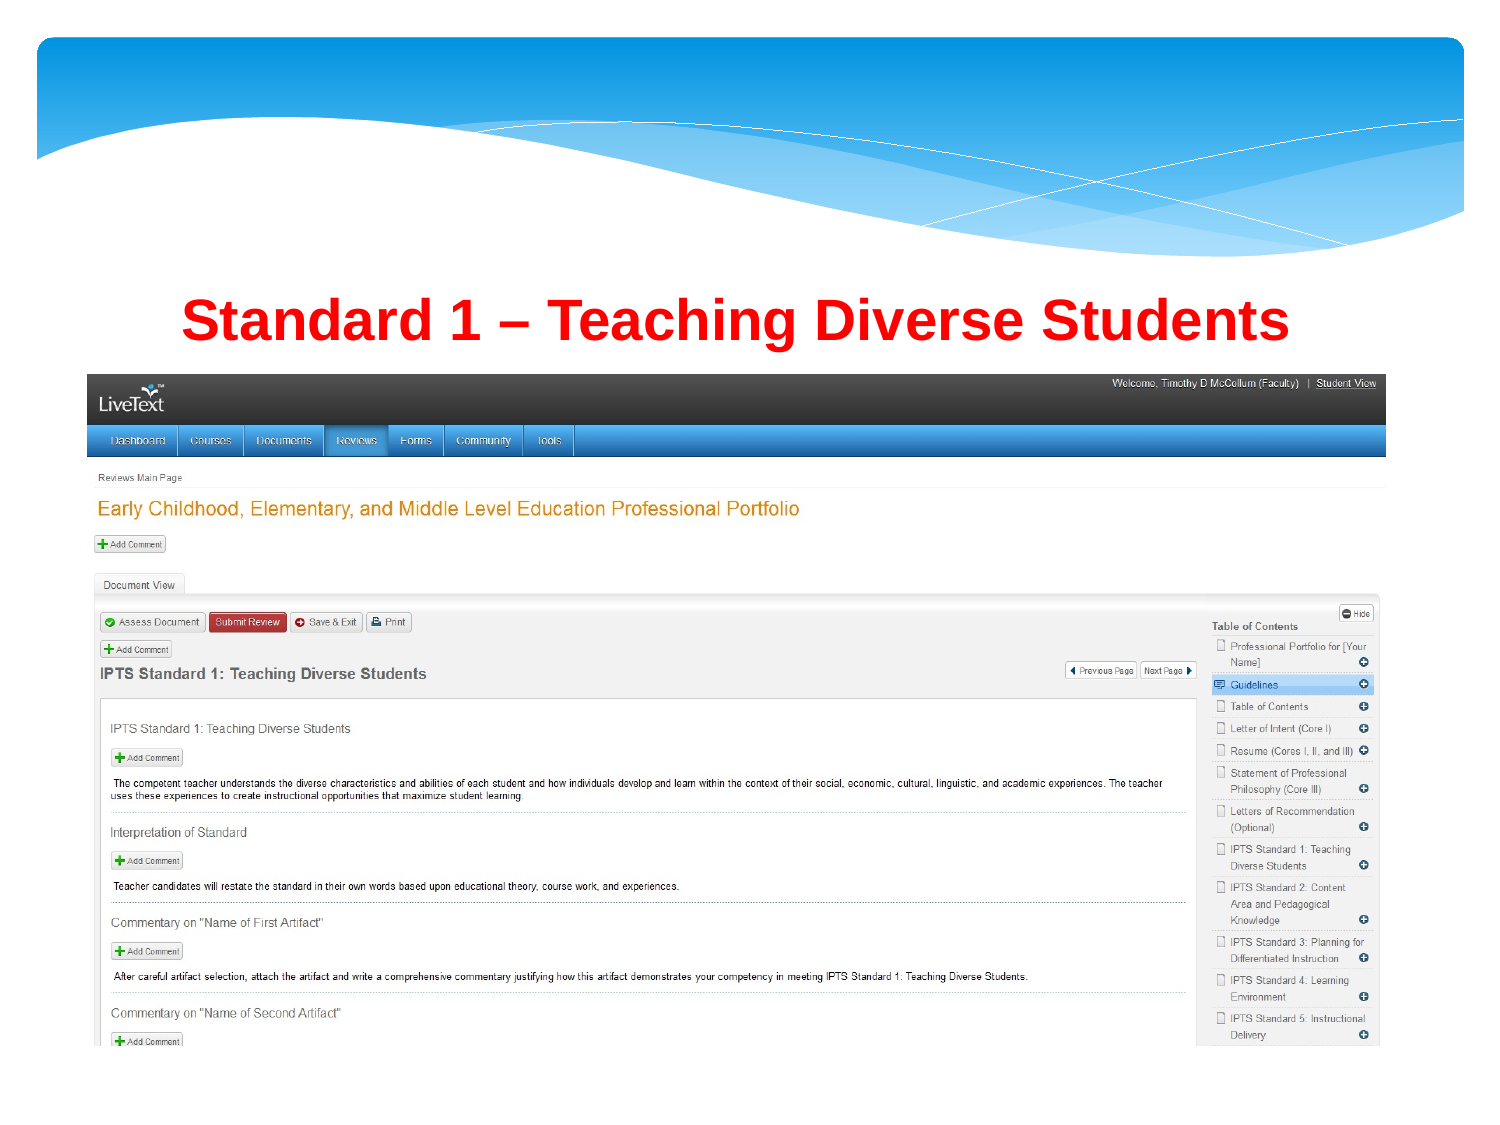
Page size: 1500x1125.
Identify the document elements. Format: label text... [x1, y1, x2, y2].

picture [87, 374, 1386, 1046]
text_box Standard 1 – Teaching Diverse Students [166, 275, 1307, 360]
